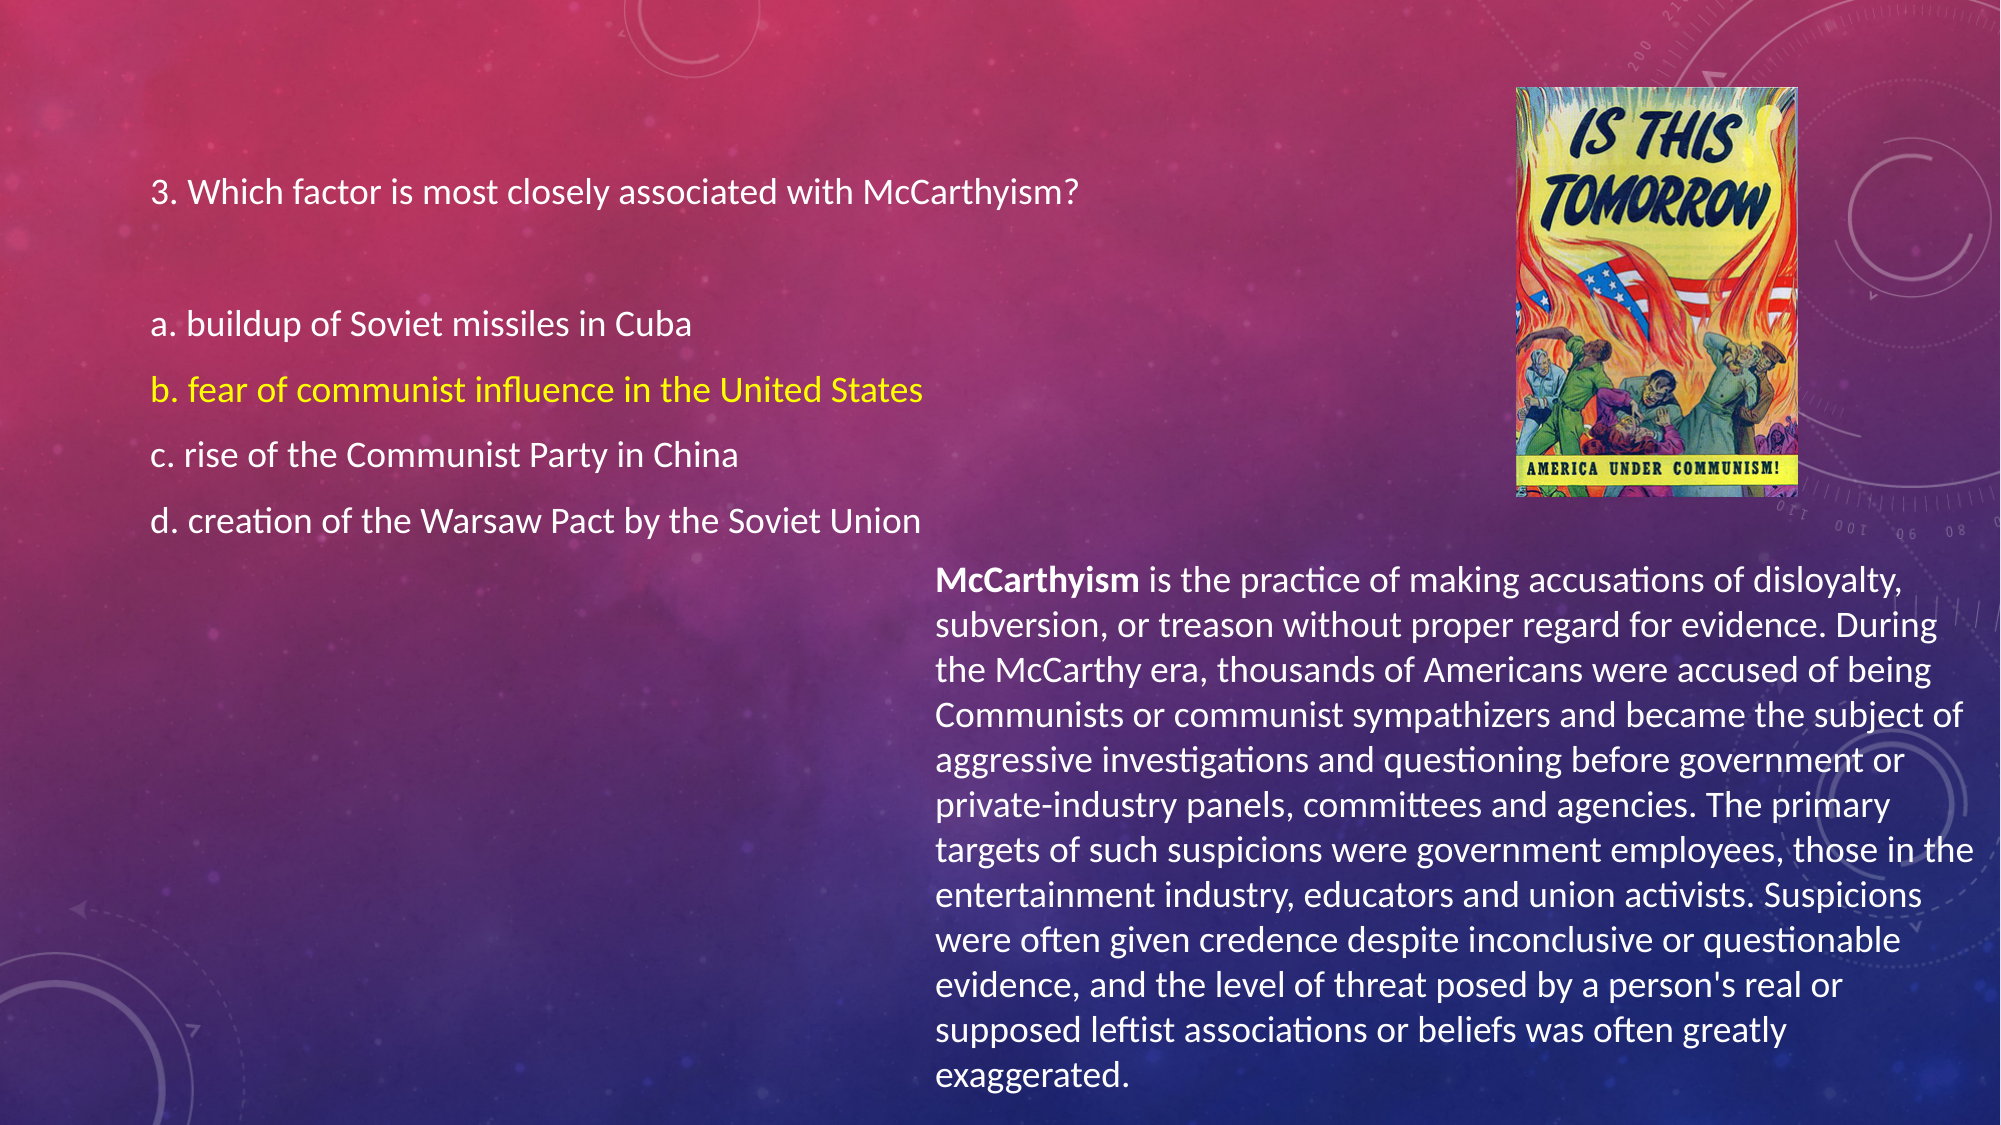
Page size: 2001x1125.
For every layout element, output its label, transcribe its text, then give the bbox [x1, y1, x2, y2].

list 3. Which factor is most closely associated with McCarthyism? a. buildup of Soviet missiles in Cuba b. fear of communist influence in the United States c. rise of the Communist Party in China d. creation of the Warsaw Pact by the Soviet Union [135, 87, 1798, 687]
picture [0, 0, 2001, 1125]
text_box McCarthyism is the practice of making accusations of disloyalty, subversion, or treason without proper regard for evidence. During the McCarthy era, thousands of Americans were accused of being Communists or communist sympathizers and became the subject of aggressive investigations and questioning before government or private-industry panels, committees and agencies. The primary targets of such suspicions were government employees, those in the entertainment industry, educators and union activists. Suspicions were often given credence despite inconclusive or questionable evidence, and the level of threat posed by a person's real or supposed leftist associations or beliefs was often greatly exaggerated. [920, 547, 2000, 1103]
